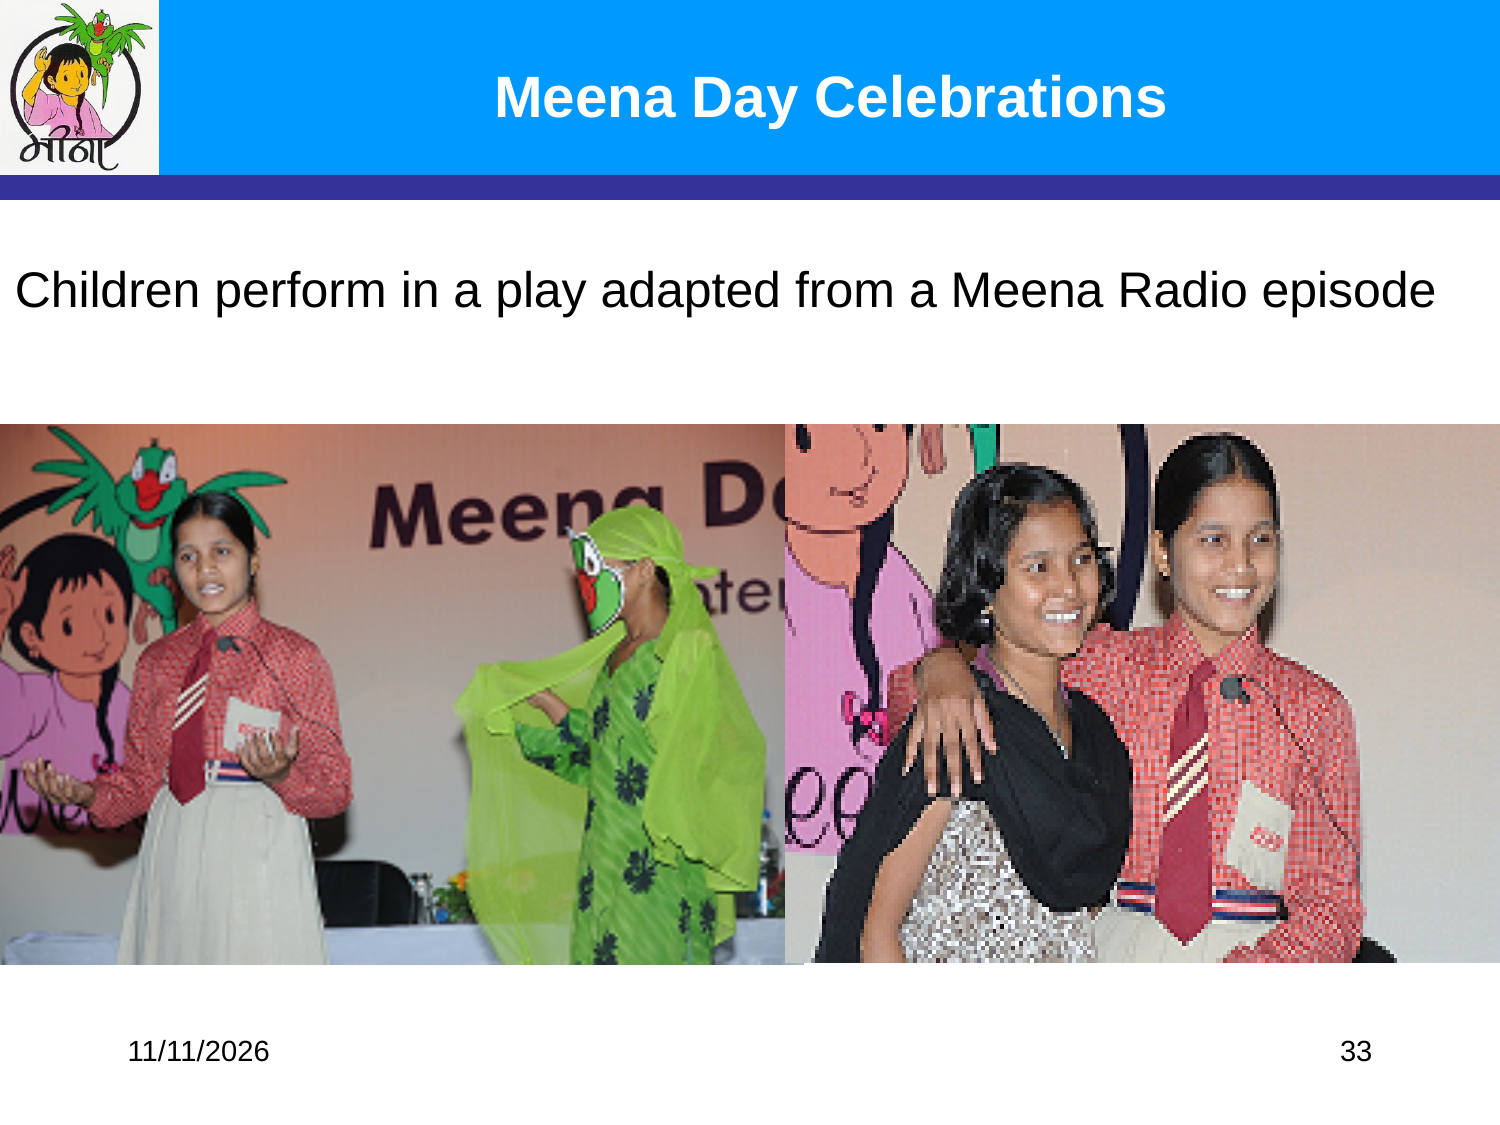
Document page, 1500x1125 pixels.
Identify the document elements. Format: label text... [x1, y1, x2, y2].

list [0, 424, 784, 965]
title Meena Day Celebrations [162, 0, 1500, 188]
slide_number 33 [1074, 1024, 1388, 1101]
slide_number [112, 1024, 426, 1101]
picture [0, 0, 159, 176]
picture [785, 424, 1500, 963]
text_box Children perform in a play adapted from a Meena Radio episode [0, 249, 1500, 325]
